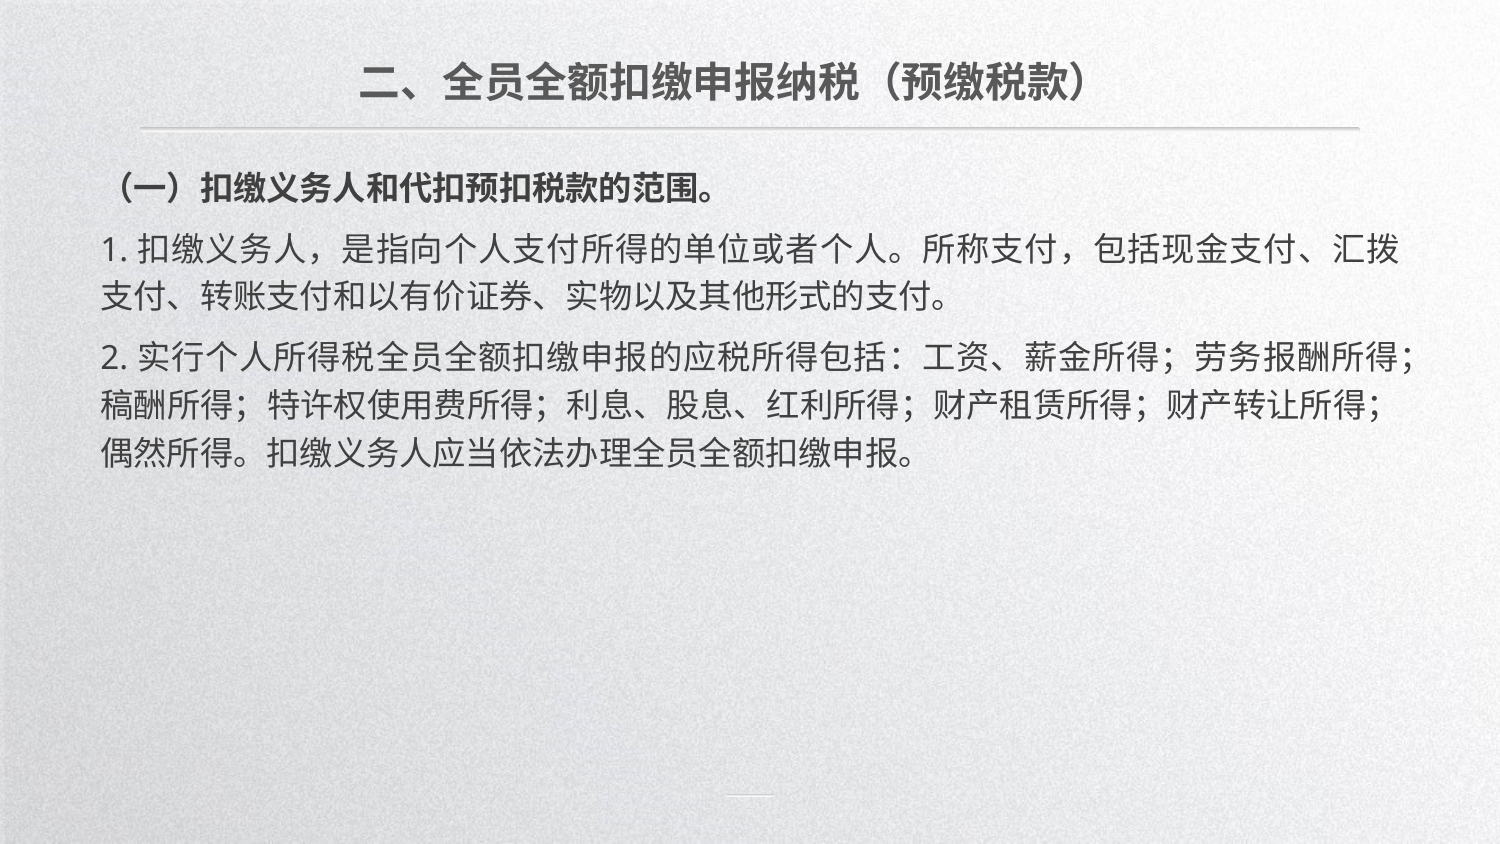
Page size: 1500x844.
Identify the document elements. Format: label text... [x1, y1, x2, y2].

picture [0, 0, 1500, 844]
text_box （一）扣缴义务人和代扣预扣税款的范围。 1.扣缴义务人，是指向个人支付所得的单位或者个人。所称支付，包括现金支付、汇拨支付、转账支付和以有价证券、实物以及其他形式的支付。 2.实行个人所得税全员全额扣缴申报的应税所得包括：工资、薪金所得；劳务报酬所得；稿酬所得；特许权使用费所得；利息、股息、红利所得；财产租赁所得；财产转让所得；偶然所得。扣缴义务人应当依法办理全员全额扣缴申报。 [100, 159, 1400, 593]
text_box 二、全员全额扣缴申报纳税（预缴税款） [230, 50, 1239, 112]
